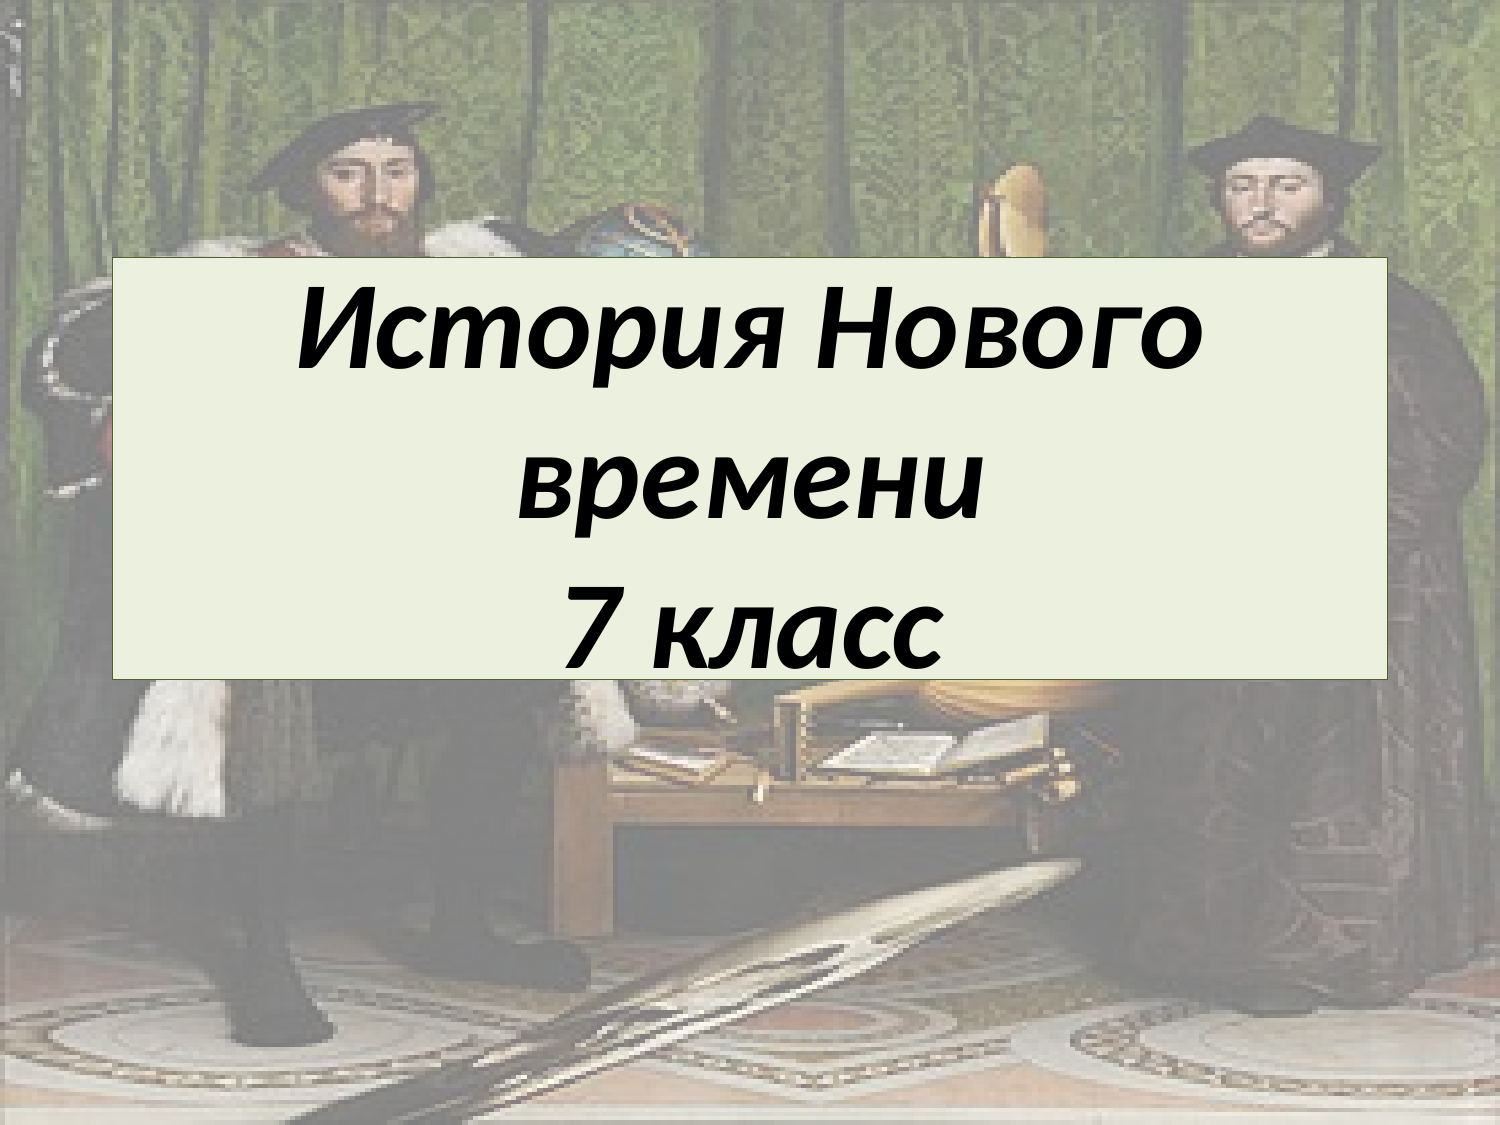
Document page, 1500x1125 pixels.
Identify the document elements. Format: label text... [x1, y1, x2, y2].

title История Нового времени 7 класс [112, 257, 1388, 680]
